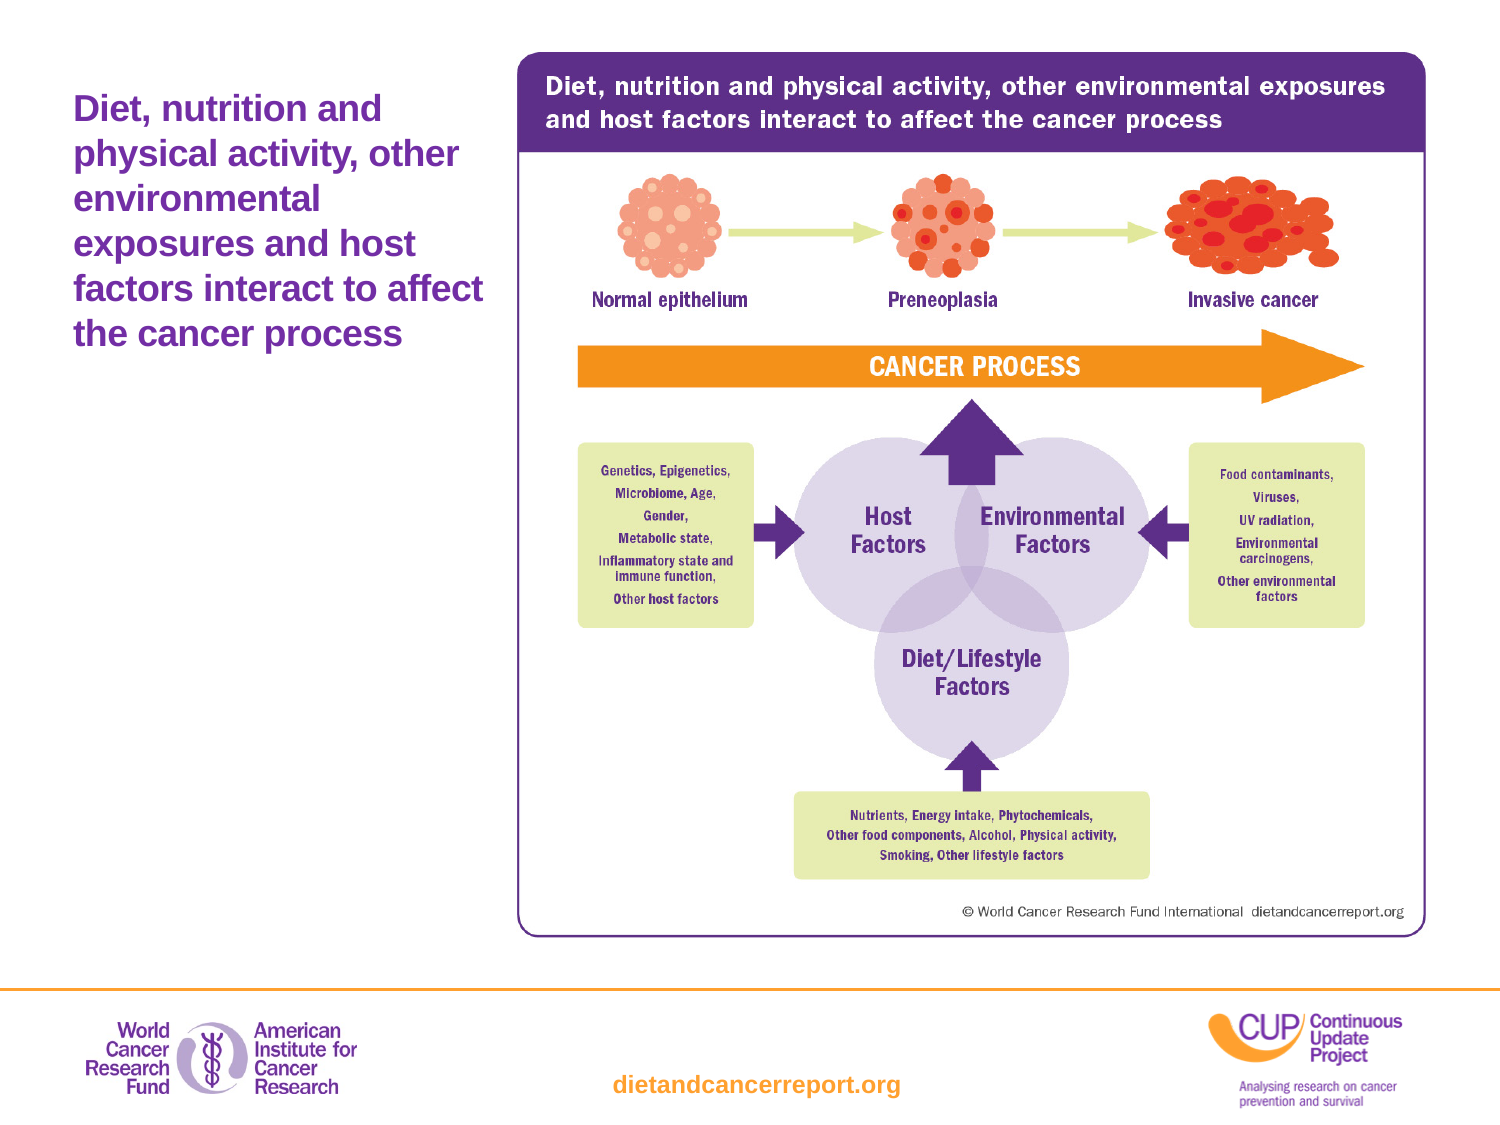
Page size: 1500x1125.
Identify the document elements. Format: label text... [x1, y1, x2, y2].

list Diet, nutrition and physical activity, other environmental exposures and host factors interact to affect the cancer process [58, 49, 466, 390]
picture [1207, 1013, 1403, 1109]
picture [86, 1022, 357, 1094]
picture [471, 6, 1472, 984]
